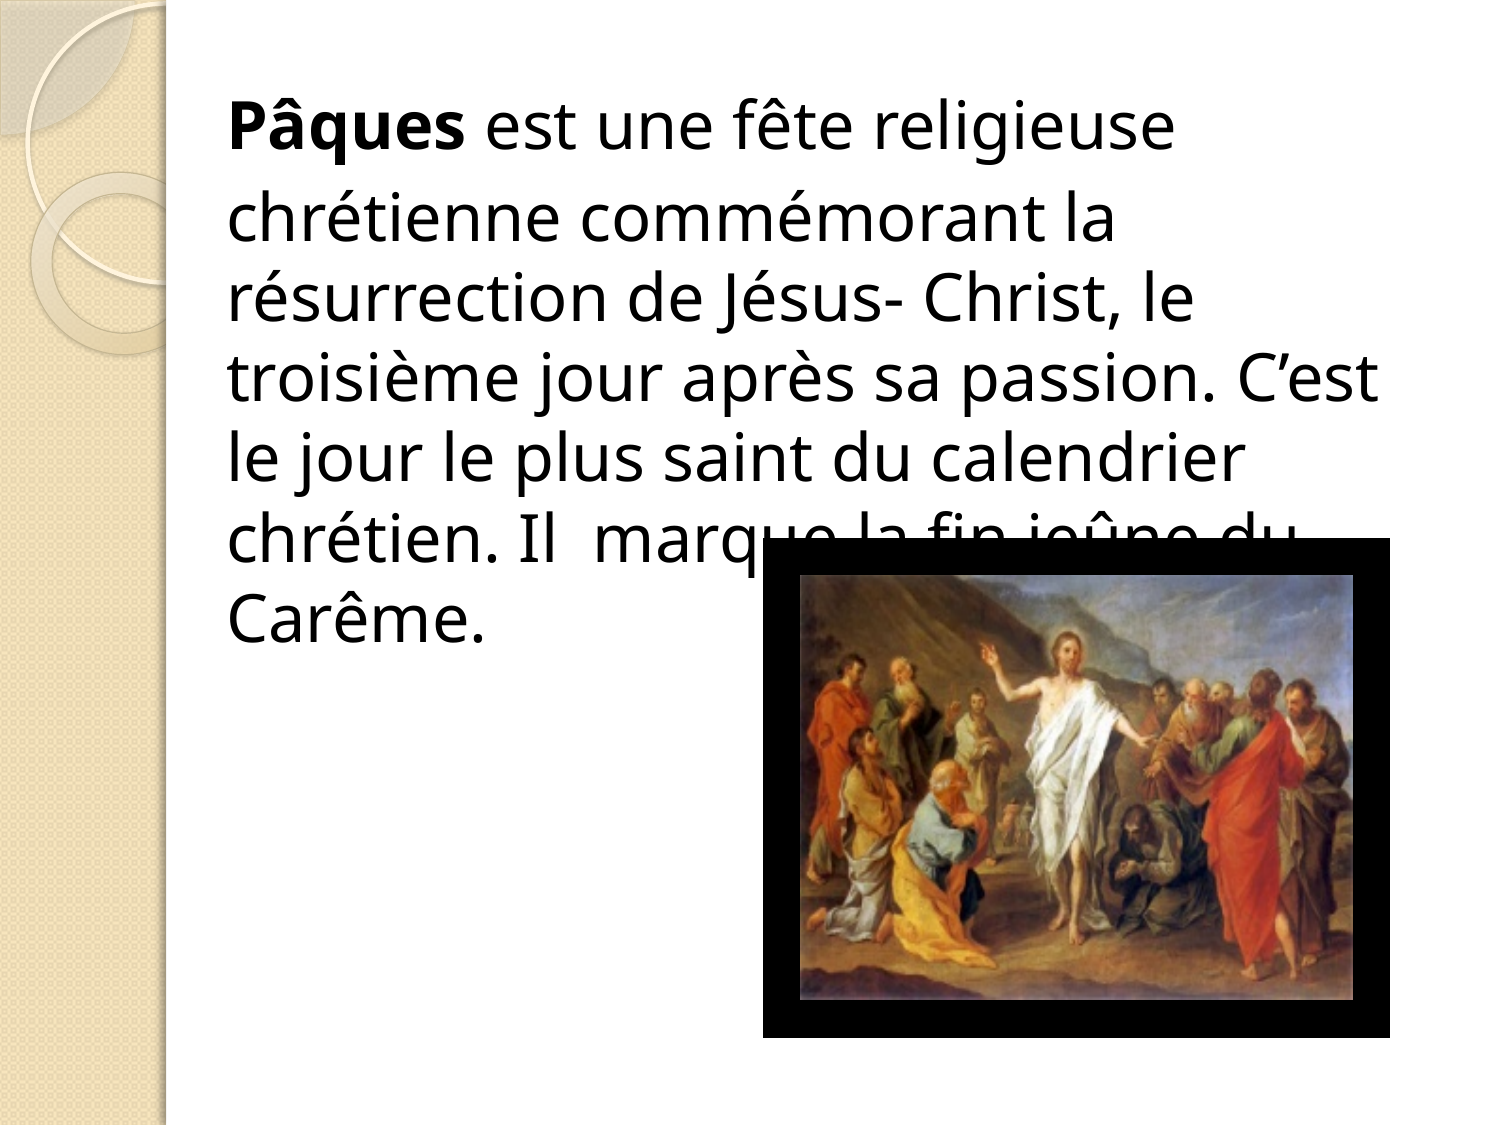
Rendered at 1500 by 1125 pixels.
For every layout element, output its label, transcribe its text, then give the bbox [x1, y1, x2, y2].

picture [799, 574, 1353, 1001]
list Pâques est une fête religieuse chrétienne commémorant la résurrection de Jésus- Christ, le troisième jour après sa passion. C’est le jour le plus saint du calendrier chrétien. Il marque la fin jeûne du Carême. [200, 75, 1430, 863]
